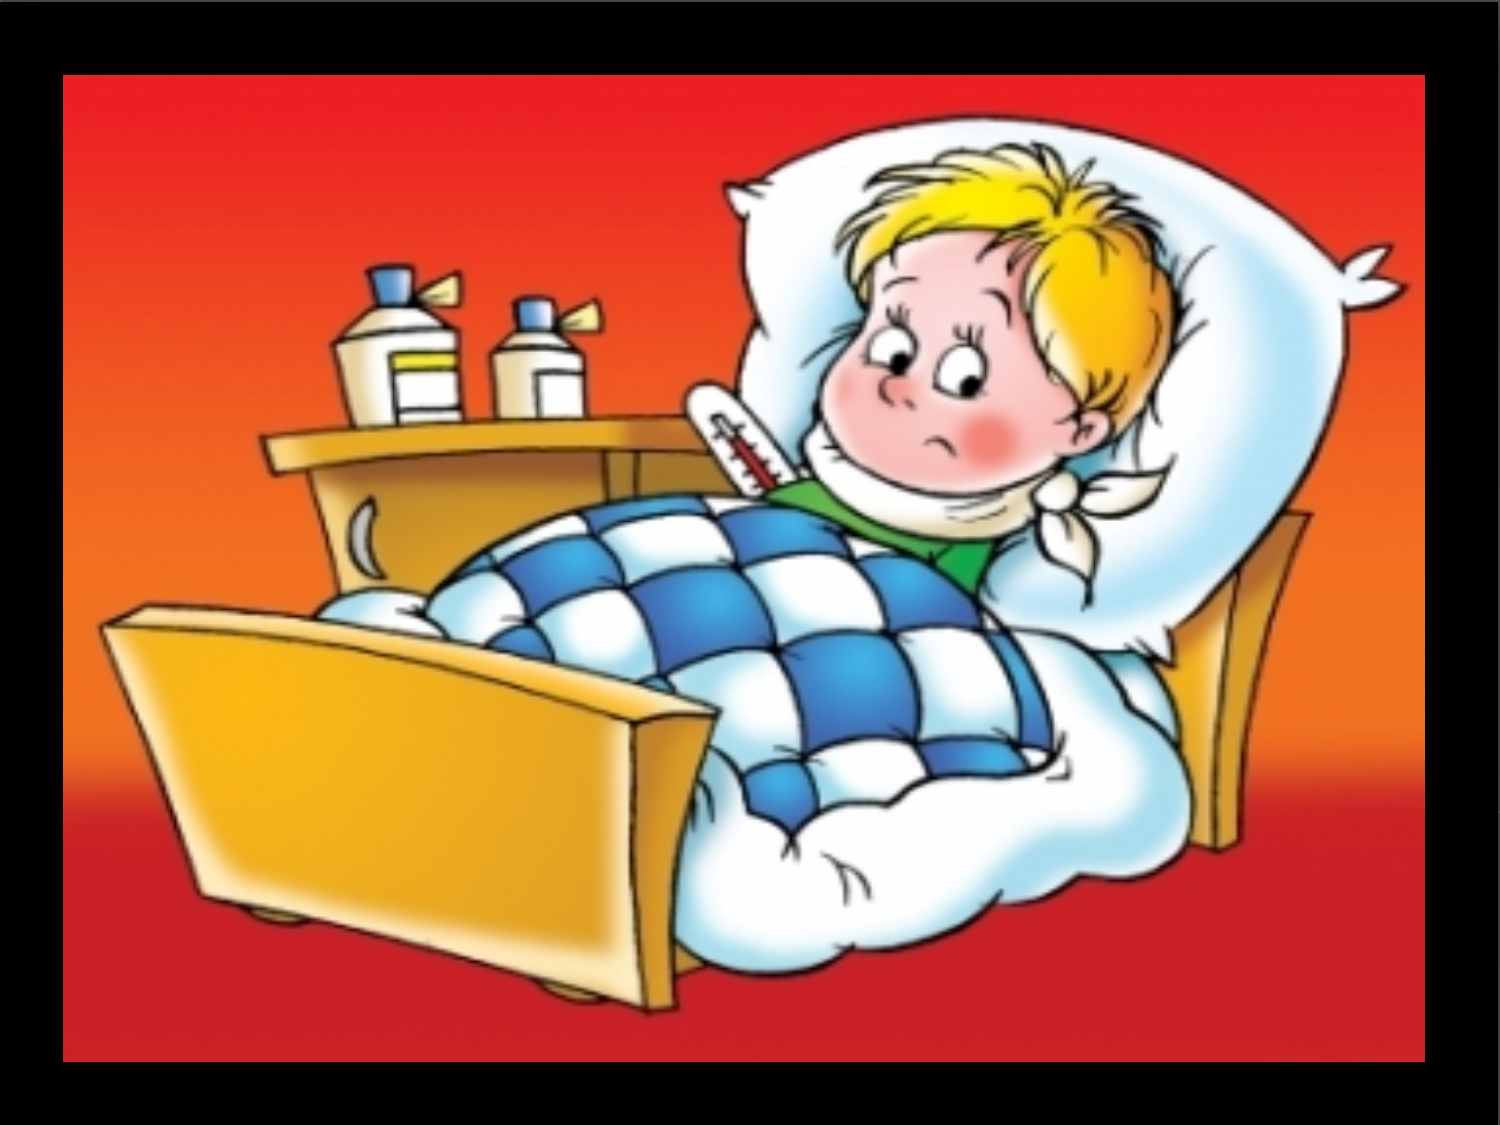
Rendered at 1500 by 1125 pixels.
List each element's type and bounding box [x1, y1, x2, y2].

list [62, 74, 1426, 1063]
